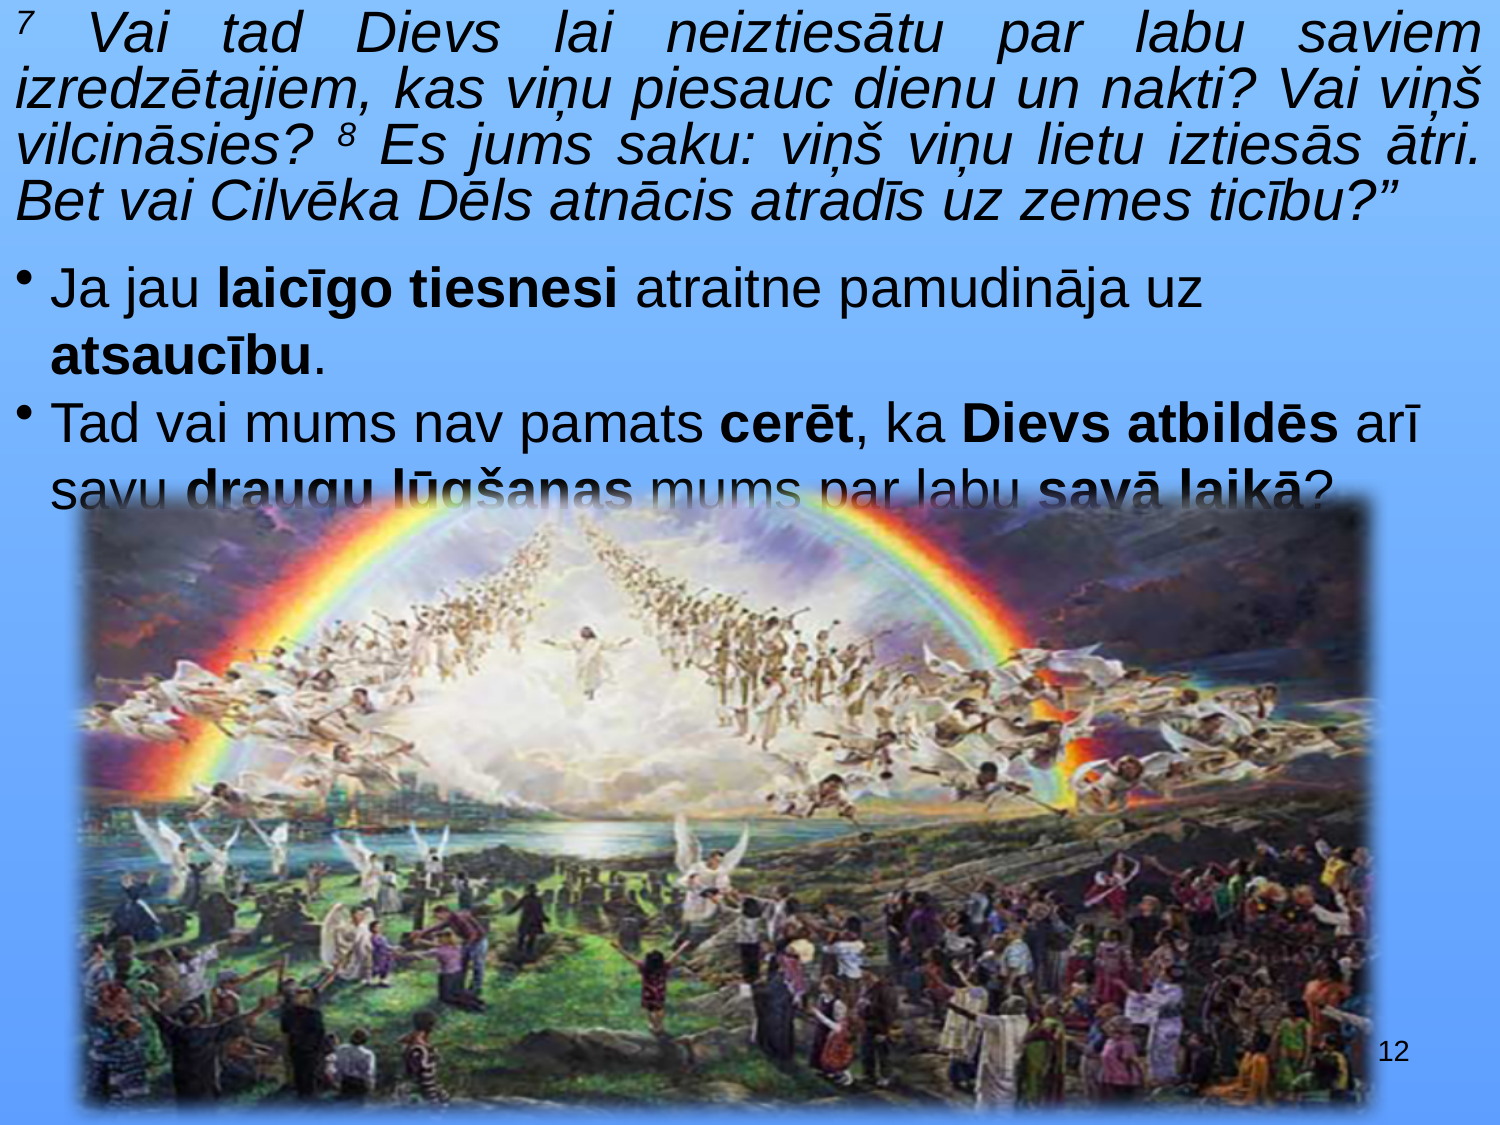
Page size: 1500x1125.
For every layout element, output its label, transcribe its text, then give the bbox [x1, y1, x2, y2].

picture [64, 479, 1389, 1125]
text_box Ja jau laicīgo tiesnesi atraitne pamudināja uz atsaucību. Tad vai mums nav pamats cerēt, ka Dievs atbildēs arī savu draugu lūgšanas mums par labu savā laikā? [0, 243, 1500, 529]
list 7 Vai tad Dievs lai neiztiesātu par labu saviem izredzētajiem, kas viņu piesauc dienu un nakti? Vai viņš vilcināsies? 8 Es jums saku: viņš viņu lietu iztiesās ātri. Bet vai Cilvēka Dēls atnācis atradīs uz zemes ticību?” [0, 0, 1500, 178]
slide_number 12 [1393, 1024, 1426, 1103]
